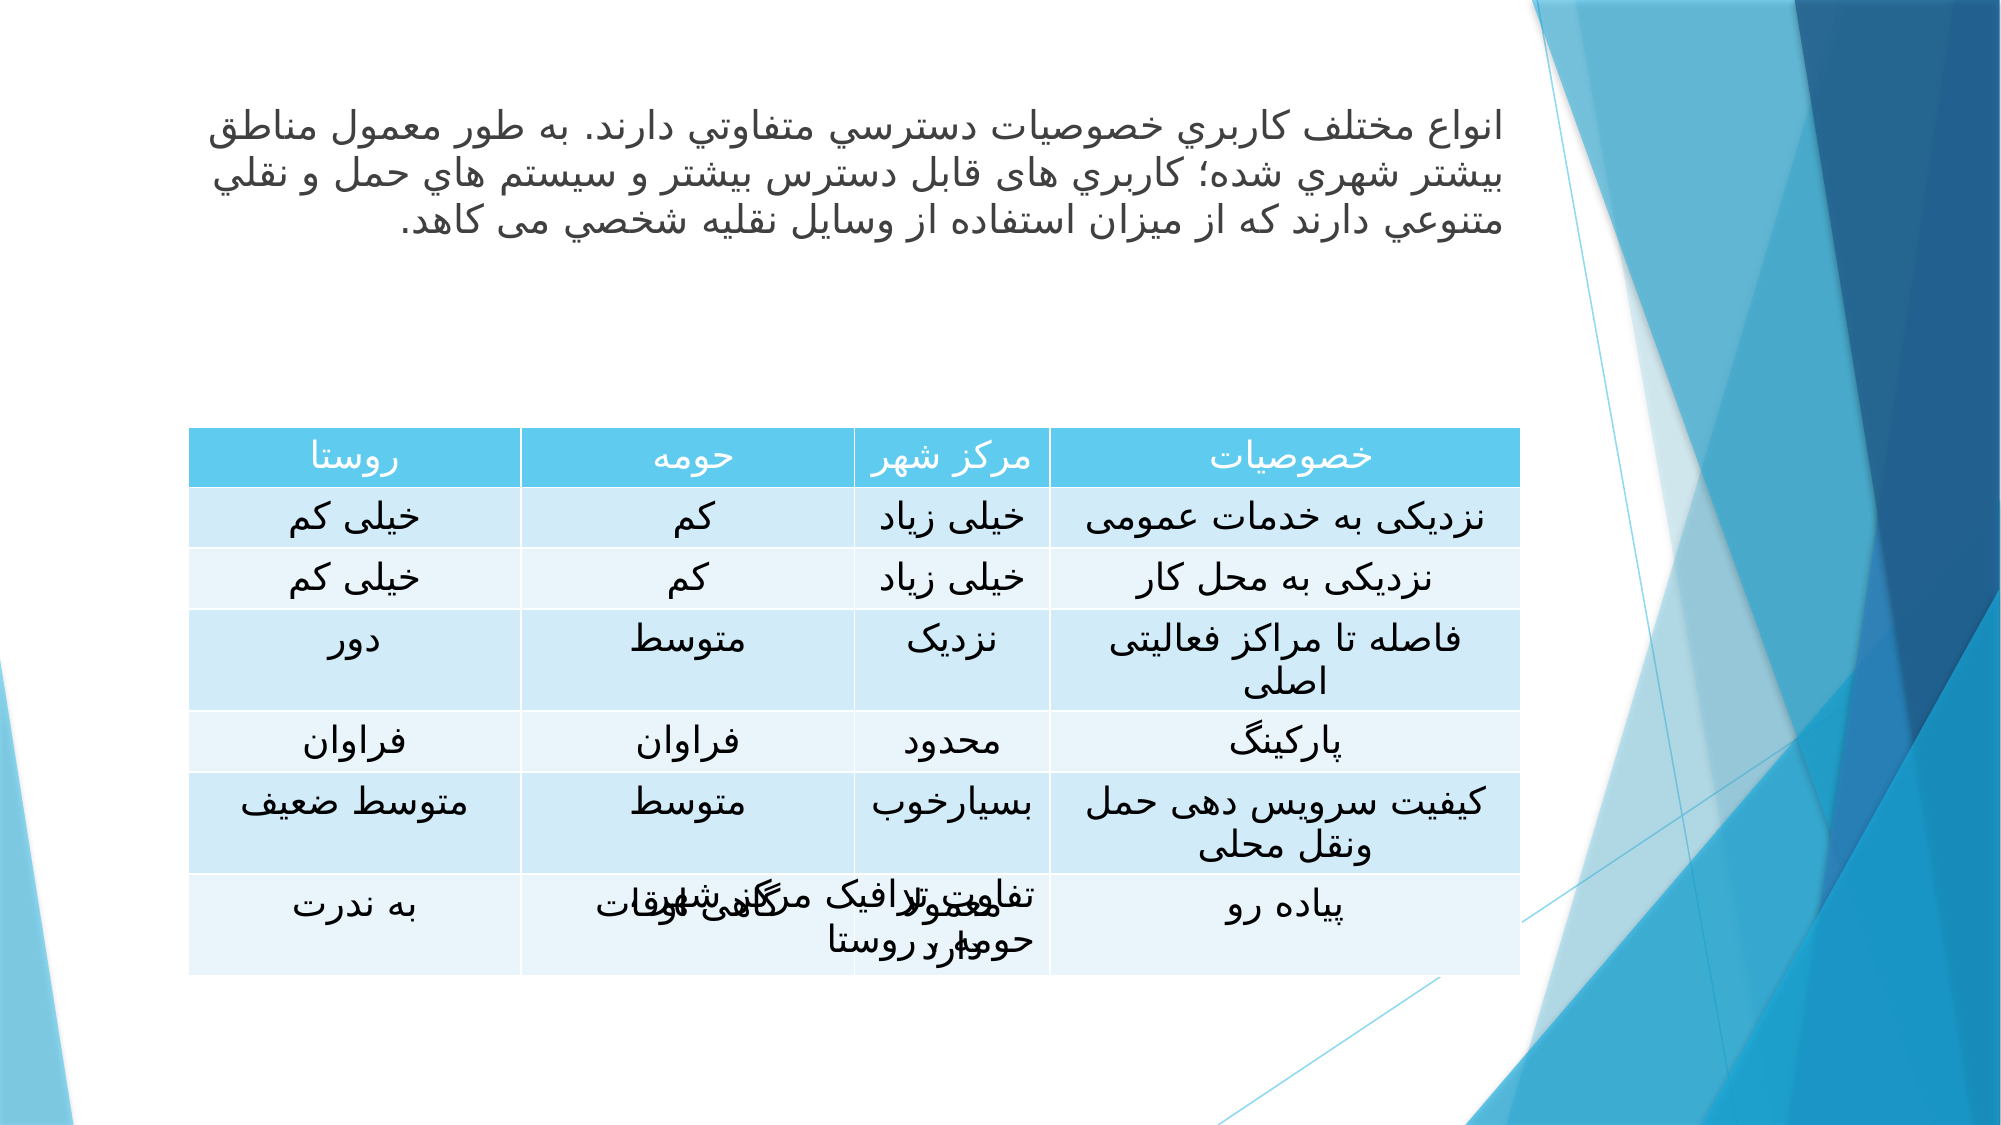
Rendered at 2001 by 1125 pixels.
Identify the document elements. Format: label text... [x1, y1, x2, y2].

table_cell معمولا دارد [855, 968, 1049, 975]
table_cell متوسط [522, 610, 854, 710]
table_cell کیفیت سرویس دهی حمل ونقل محلی [1051, 773, 1520, 873]
table_cell بسیارخوب [855, 773, 1049, 862]
table_header خصوصیات [1051, 428, 1520, 487]
table_cell کم [522, 549, 854, 608]
table_cell فاصله تا مراکز فعالیتی اصلی [1051, 610, 1520, 710]
table_cell خیلی کم [189, 549, 520, 608]
table_cell نزدیک [855, 610, 1049, 710]
table_header مرکز شهر [855, 428, 1049, 487]
table_cell محدود [855, 712, 1049, 771]
table_cell خیلی زیاد [855, 488, 1049, 547]
list انواع مختلف كاربري خصوصيات دسترسي متفاوتي دارند. به طور معمول مناطق بيشتر شهري شده؛ كاربري های قابل دسترس بيشتر و سيستم هاي حمل و نقلي متنوعي دارند كه از ميزان استفاده از وسايل نقليه شخصي می کاهد. [111, 92, 1522, 283]
table_cell پارکینگ [1051, 712, 1520, 771]
table_cell خیلی کم [189, 488, 520, 547]
table_cell گاهی اوقات [522, 875, 854, 975]
table_cell دور [189, 610, 520, 710]
table_cell به ندرت [189, 875, 520, 975]
table_cell خیلی زیاد [855, 549, 1049, 608]
table_cell کم [522, 488, 854, 547]
table_header روستا [189, 428, 520, 487]
table_cell فراوان [189, 712, 520, 771]
table_cell متوسط ضعیف [189, 773, 520, 873]
table_cell نزدیکی به خدمات عمومی [1051, 488, 1520, 547]
table_cell فراوان [522, 712, 854, 771]
text_box تفاوت ترافیک مرکز شهر ، حومه ، روستا [565, 862, 1050, 968]
table_cell پیاده رو [1051, 875, 1520, 975]
table_header حومه [522, 428, 854, 487]
table_cell متوسط [522, 773, 854, 873]
table_cell نزدیکی به محل کار [1051, 549, 1520, 608]
